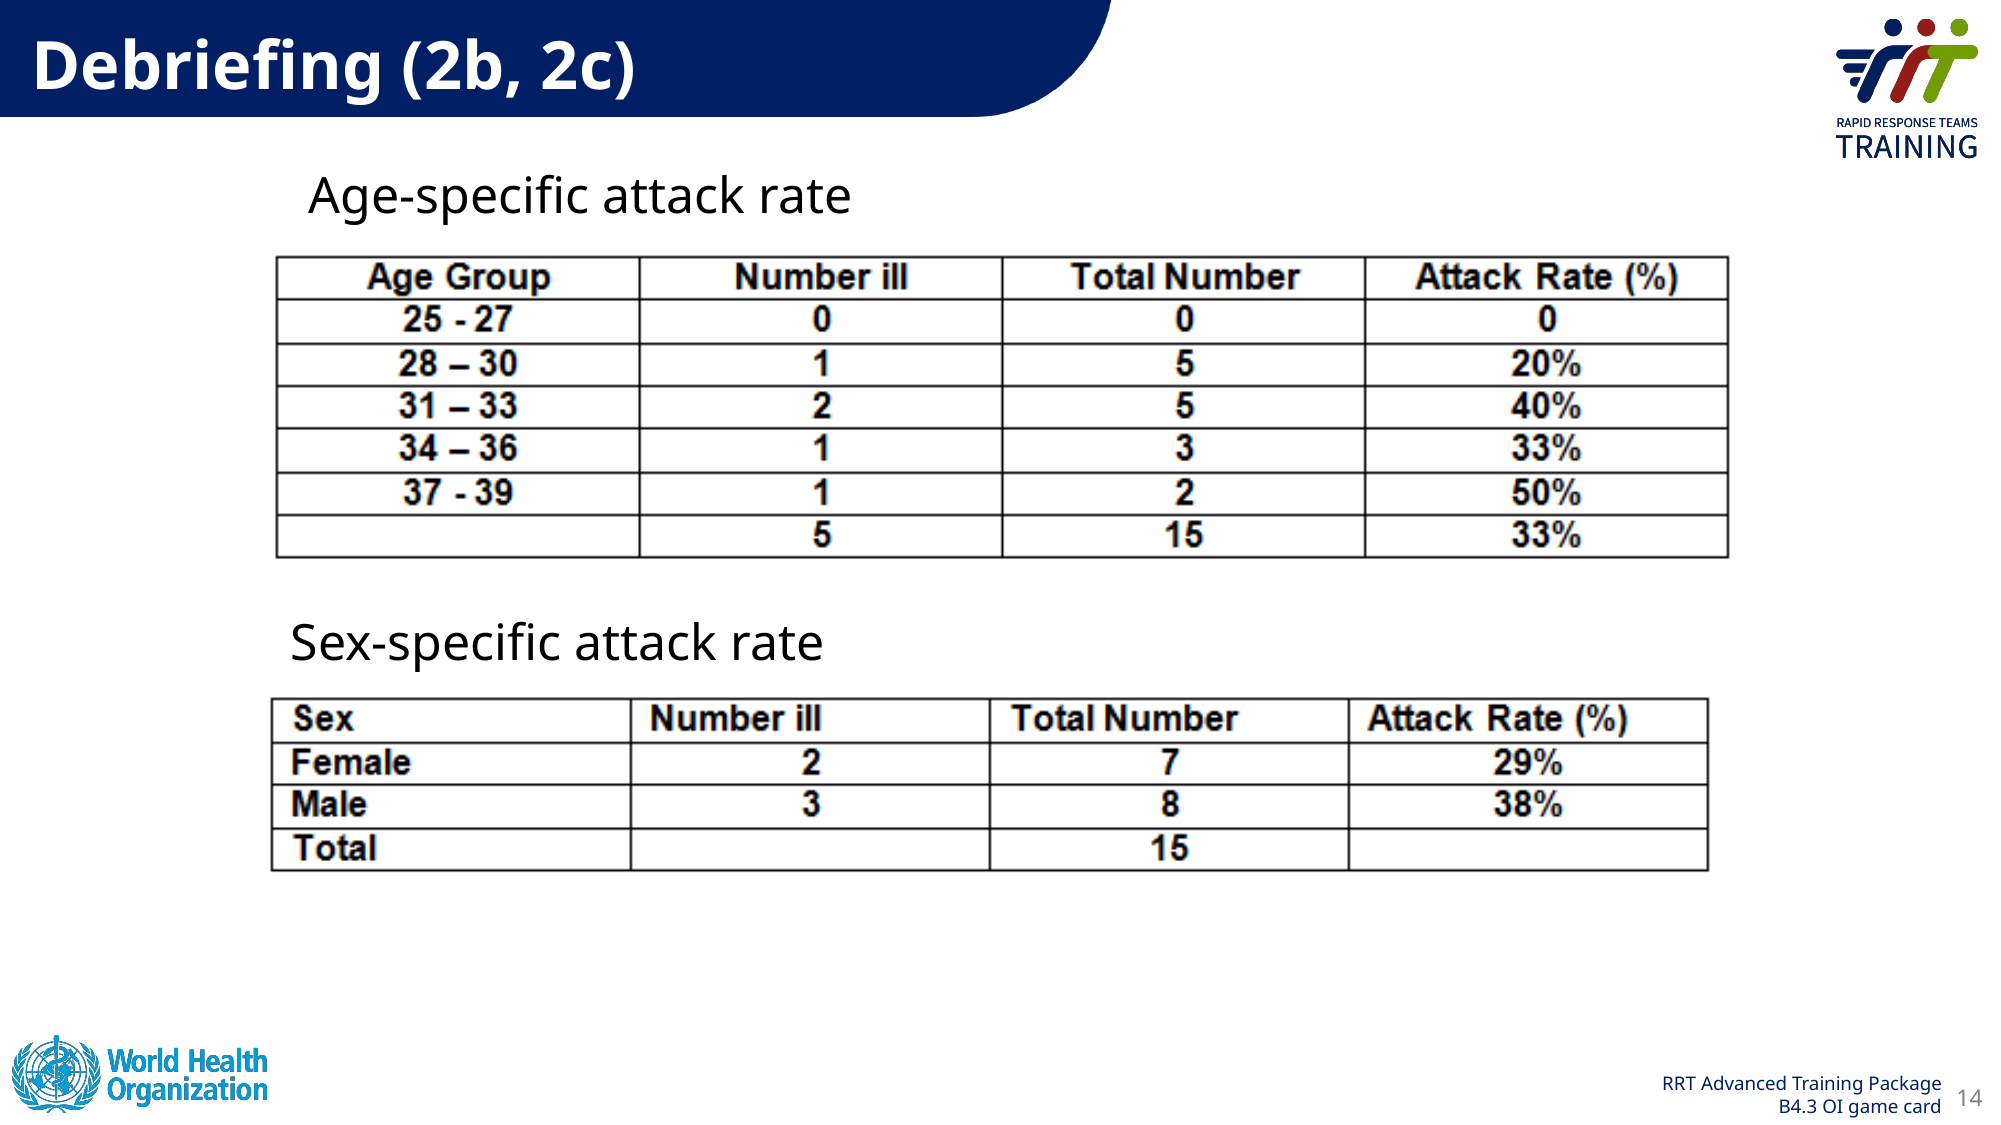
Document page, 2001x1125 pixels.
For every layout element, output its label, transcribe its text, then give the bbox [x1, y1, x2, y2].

text_box Debriefing (2b, 2c) [23, 15, 1580, 121]
picture [59, 1035, 267, 1113]
picture [30, 1083, 37, 1091]
text_box Sex-specific attack rate [283, 602, 833, 677]
picture [40, 1062, 47, 1070]
text_box Age-specific attack rate [301, 156, 861, 231]
picture [46, 1056, 54, 1062]
picture [1835, 19, 1978, 167]
picture [12, 1083, 48, 1113]
picture [71, 1053, 90, 1091]
picture [12, 1035, 54, 1068]
picture [261, 238, 1758, 582]
picture [261, 677, 1739, 887]
picture [0, 0, 1113, 117]
picture [22, 1062, 26, 1077]
picture [34, 1054, 43, 1078]
picture [24, 1054, 36, 1087]
picture [50, 1108, 62, 1113]
picture [36, 1088, 78, 1105]
